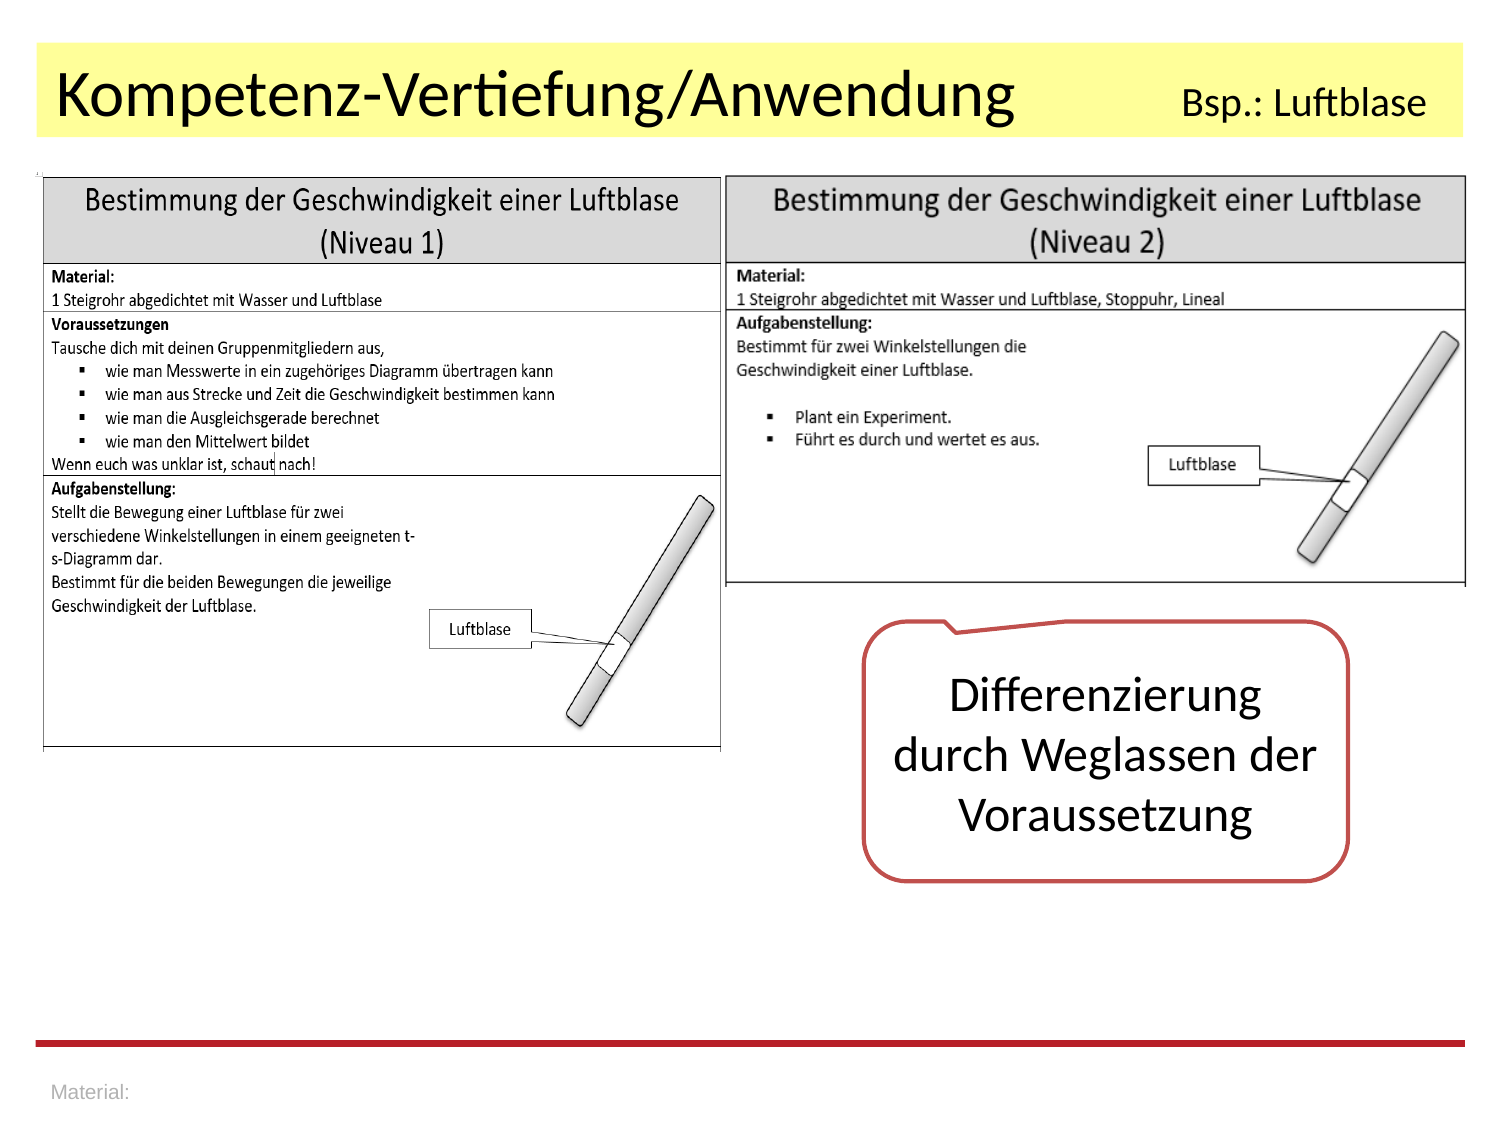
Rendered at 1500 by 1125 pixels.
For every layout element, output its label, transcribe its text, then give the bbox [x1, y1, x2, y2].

picture [723, 169, 1471, 587]
text_box Differenzierung durch Weglassen der Voraussetzung [861, 619, 1351, 884]
footer Material: [35, 1061, 768, 1122]
title Kompetenz-Vertiefung/Anwendung Bsp.: Luftblase [41, 42, 1459, 149]
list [34, 172, 729, 752]
